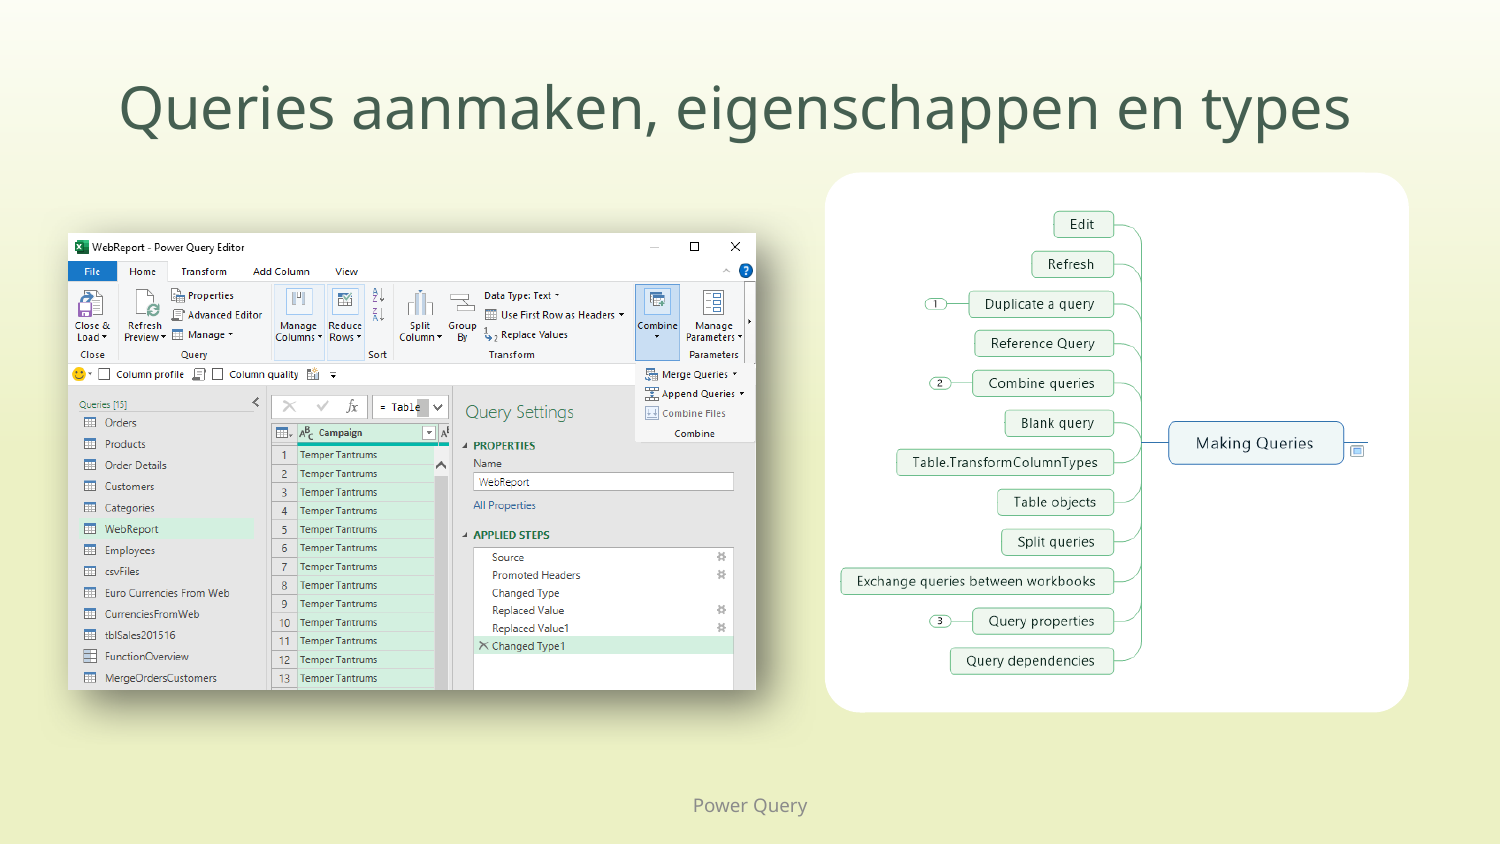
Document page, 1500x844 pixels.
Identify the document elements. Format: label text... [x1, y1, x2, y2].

picture [68, 233, 756, 690]
picture [824, 172, 1410, 713]
title Queries aanmaken, eigenschappen en types [103, 44, 1397, 176]
footer Power Query [496, 782, 1004, 827]
